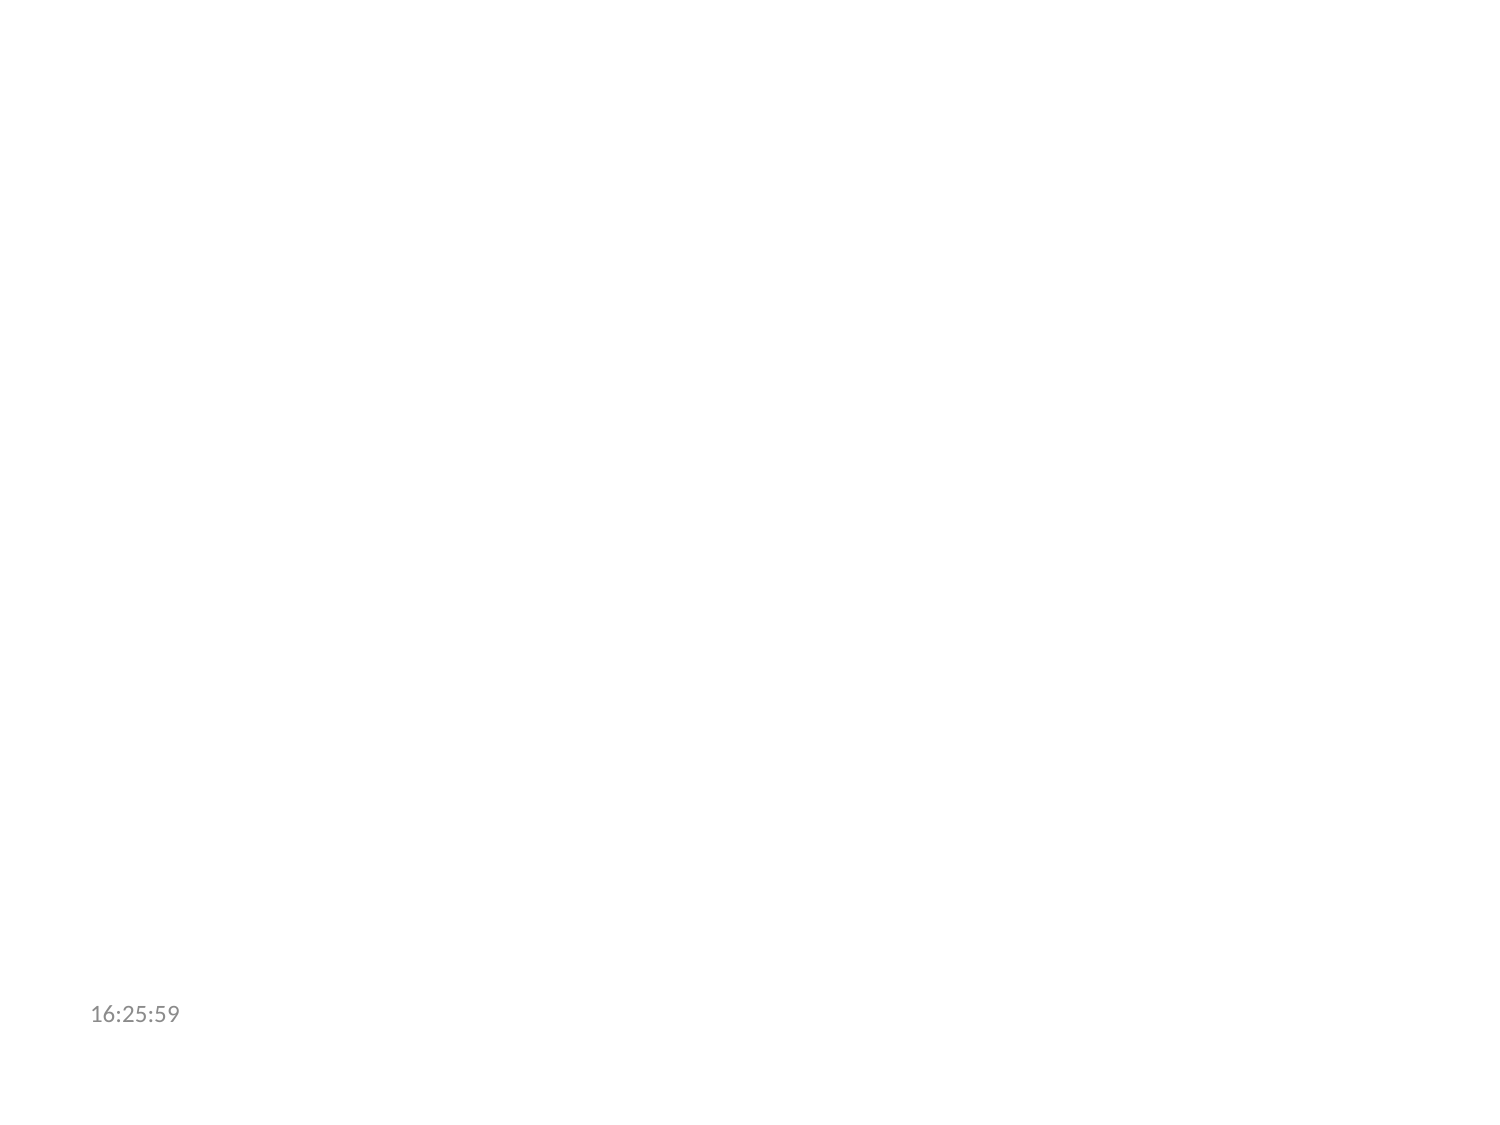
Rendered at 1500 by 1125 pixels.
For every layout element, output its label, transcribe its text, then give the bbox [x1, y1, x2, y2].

text_box 15:35:09 [75, 982, 425, 1043]
